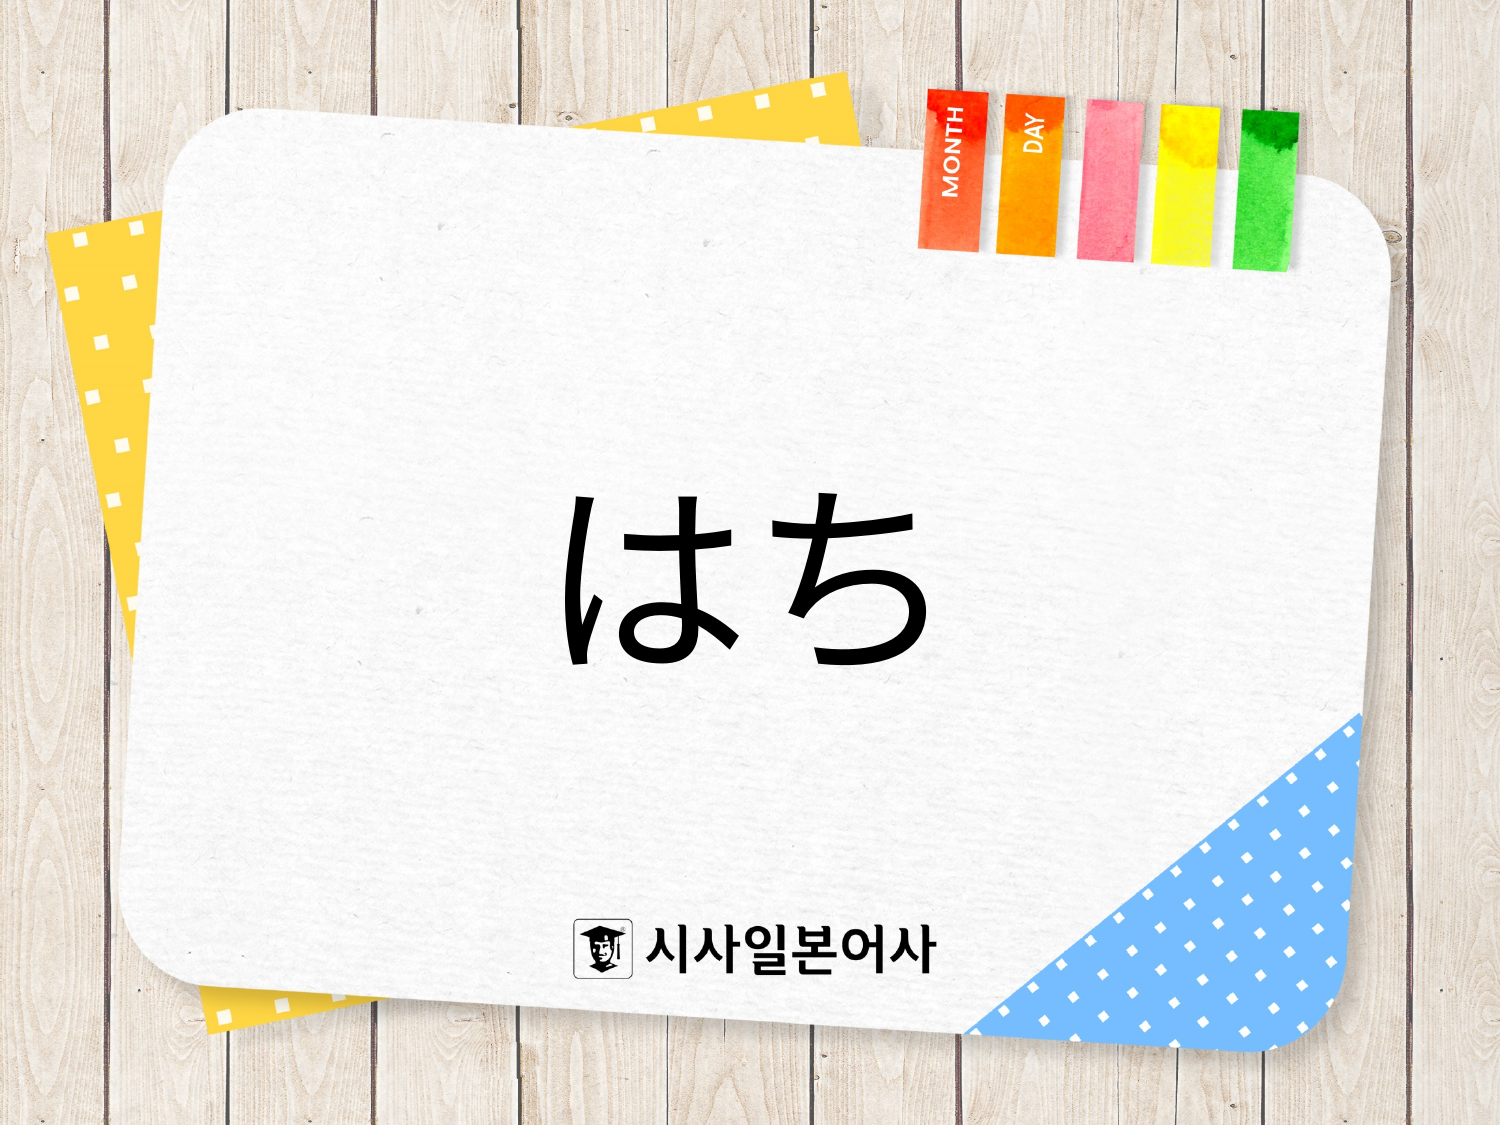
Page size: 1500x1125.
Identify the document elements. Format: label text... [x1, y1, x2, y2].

title はち [75, 338, 1425, 811]
picture [0, 0, 1500, 1125]
